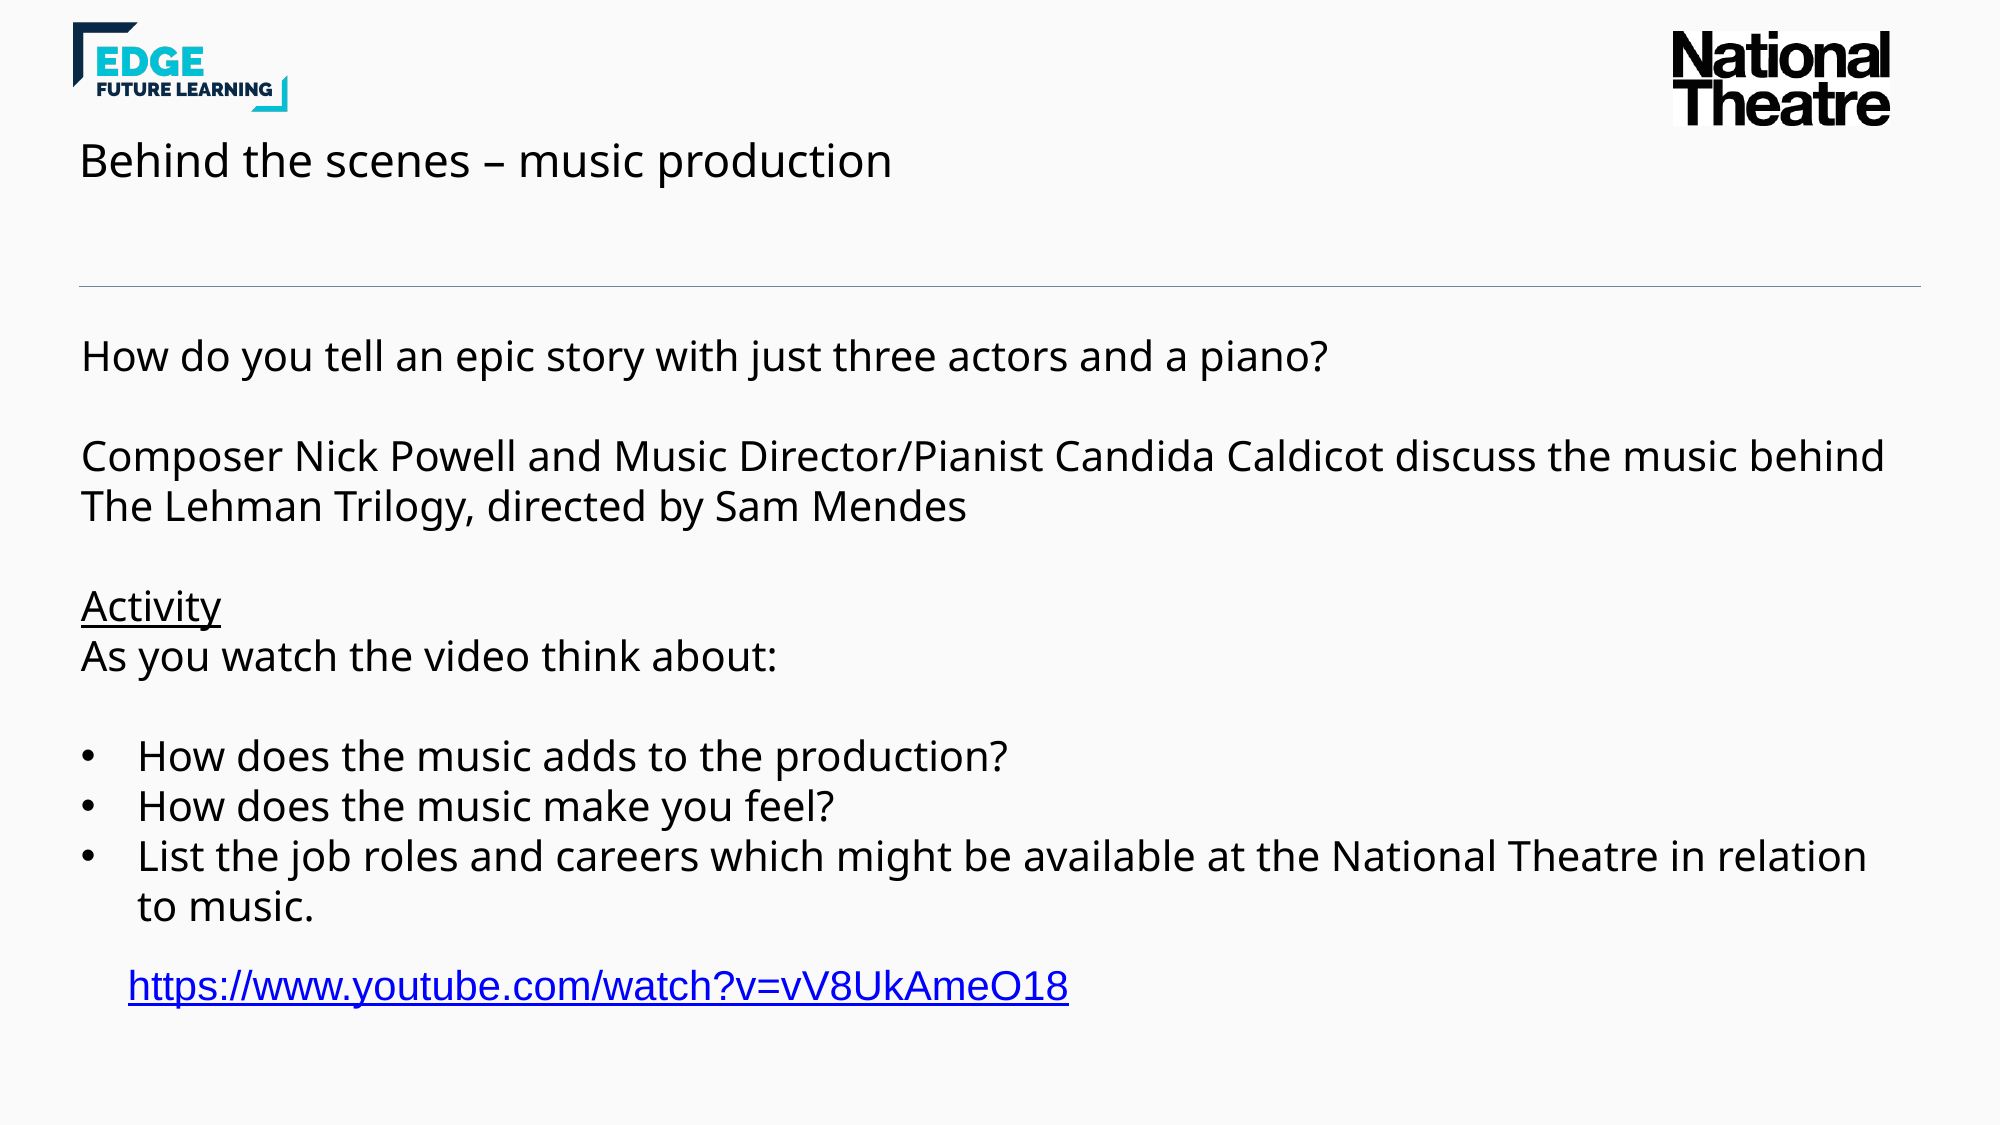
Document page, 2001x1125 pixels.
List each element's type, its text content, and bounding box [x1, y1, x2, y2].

picture [1673, 31, 1890, 126]
title Behind the scenes – music production [78, 137, 1922, 249]
picture [38, 0, 298, 123]
text_box How do you tell an epic story with just three actors and a piano? Composer Nick Powell and Music Director/Pianist Candida Caldicot discuss the music behind The Lehman Trilogy, directed by Sam Mendes Activity As you watch the video think about: How does the music adds to the production? How does the music make you feel? List the job roles and careers which might be available at the National Theatre in relation to music. [73, 322, 1914, 938]
text_box https://www.youtube.com/watch?v=vV8UkAmeO18 [120, 938, 1219, 1062]
